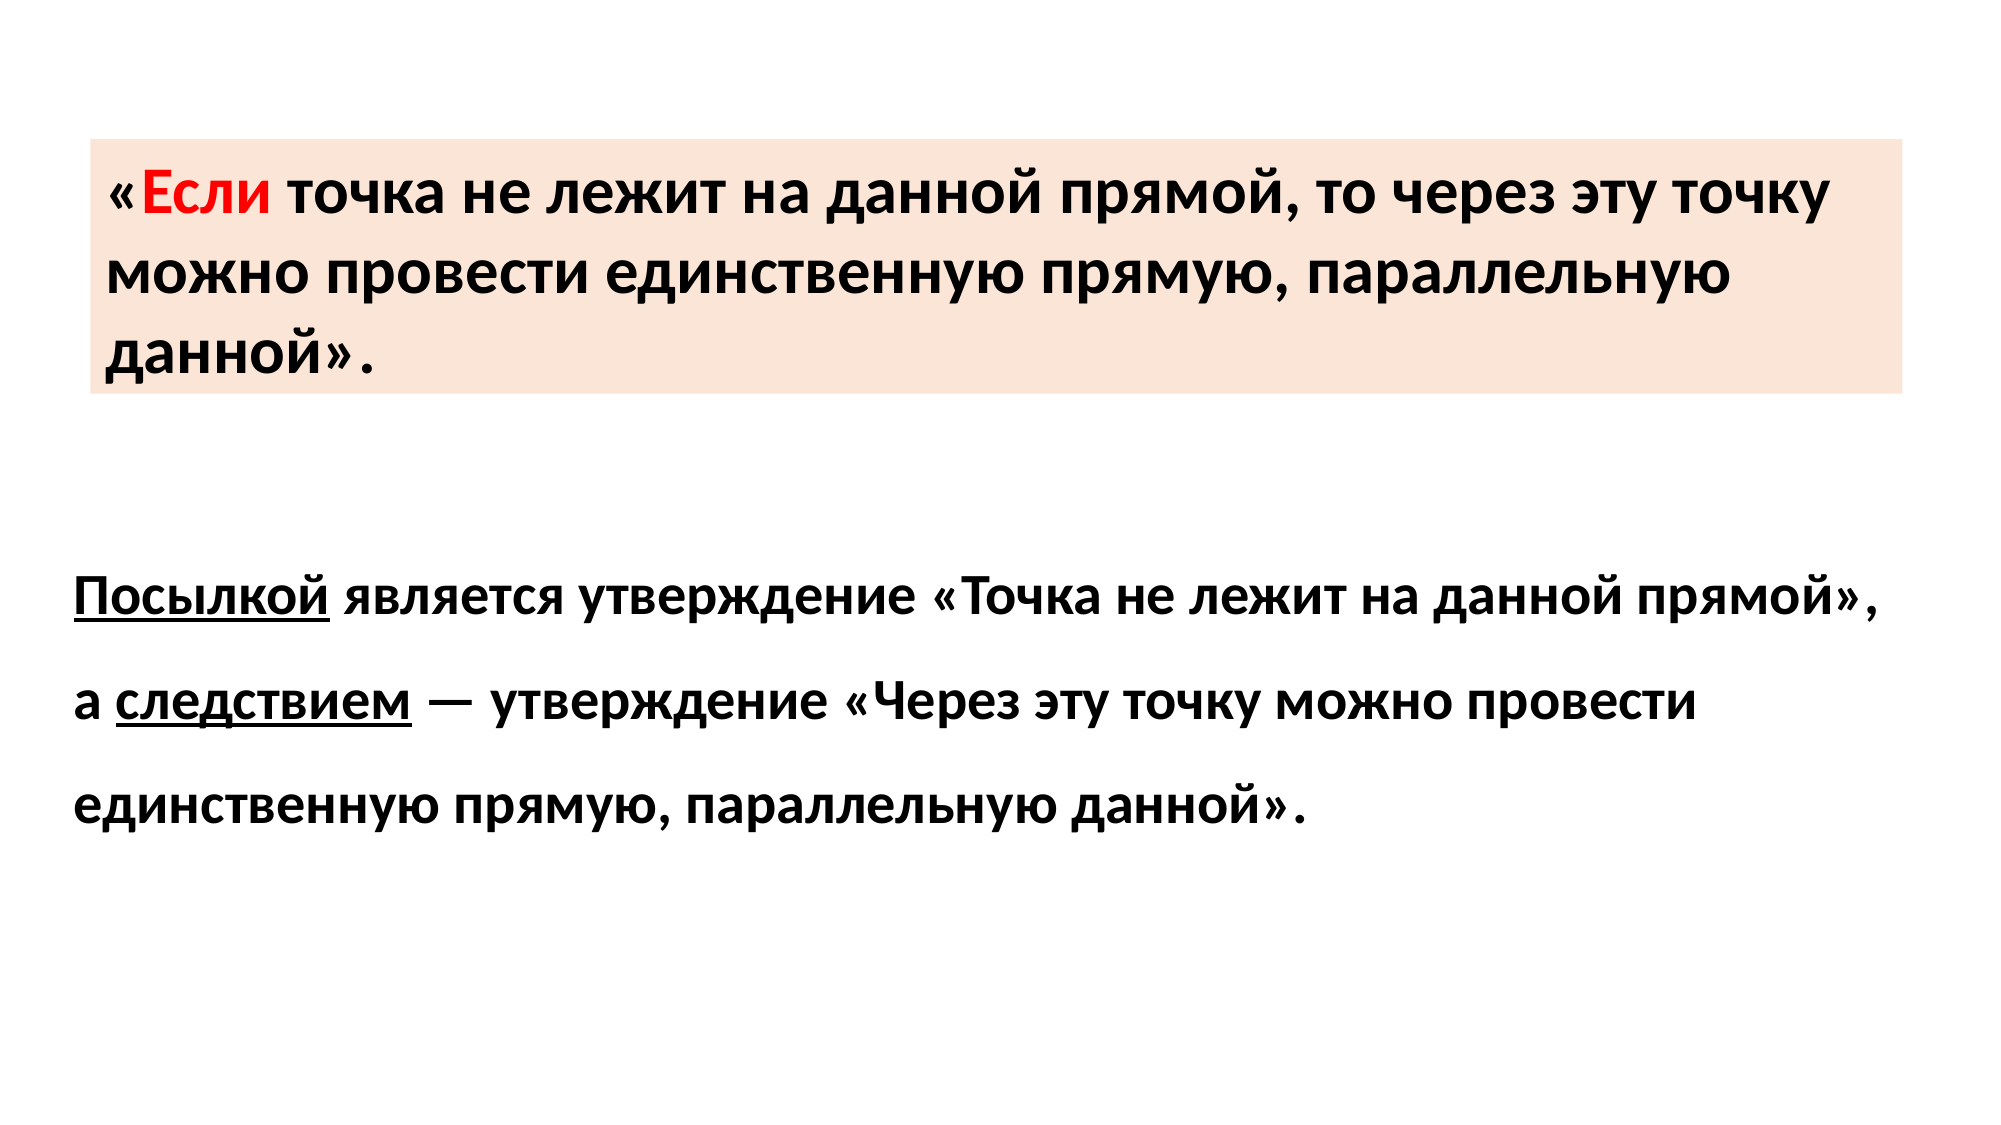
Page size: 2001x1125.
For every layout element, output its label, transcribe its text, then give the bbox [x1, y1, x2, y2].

list Посылкой является утверждение «Точка не лежит на данной прямой», а следствием — утверждение «Через эту точку можно провести единственную прямую, параллельную данной». [58, 513, 1936, 905]
text_box «Если точка не лежит на данной прямой, то через эту точку можно провести единственную прямую, параллельную данной». [90, 139, 1903, 394]
